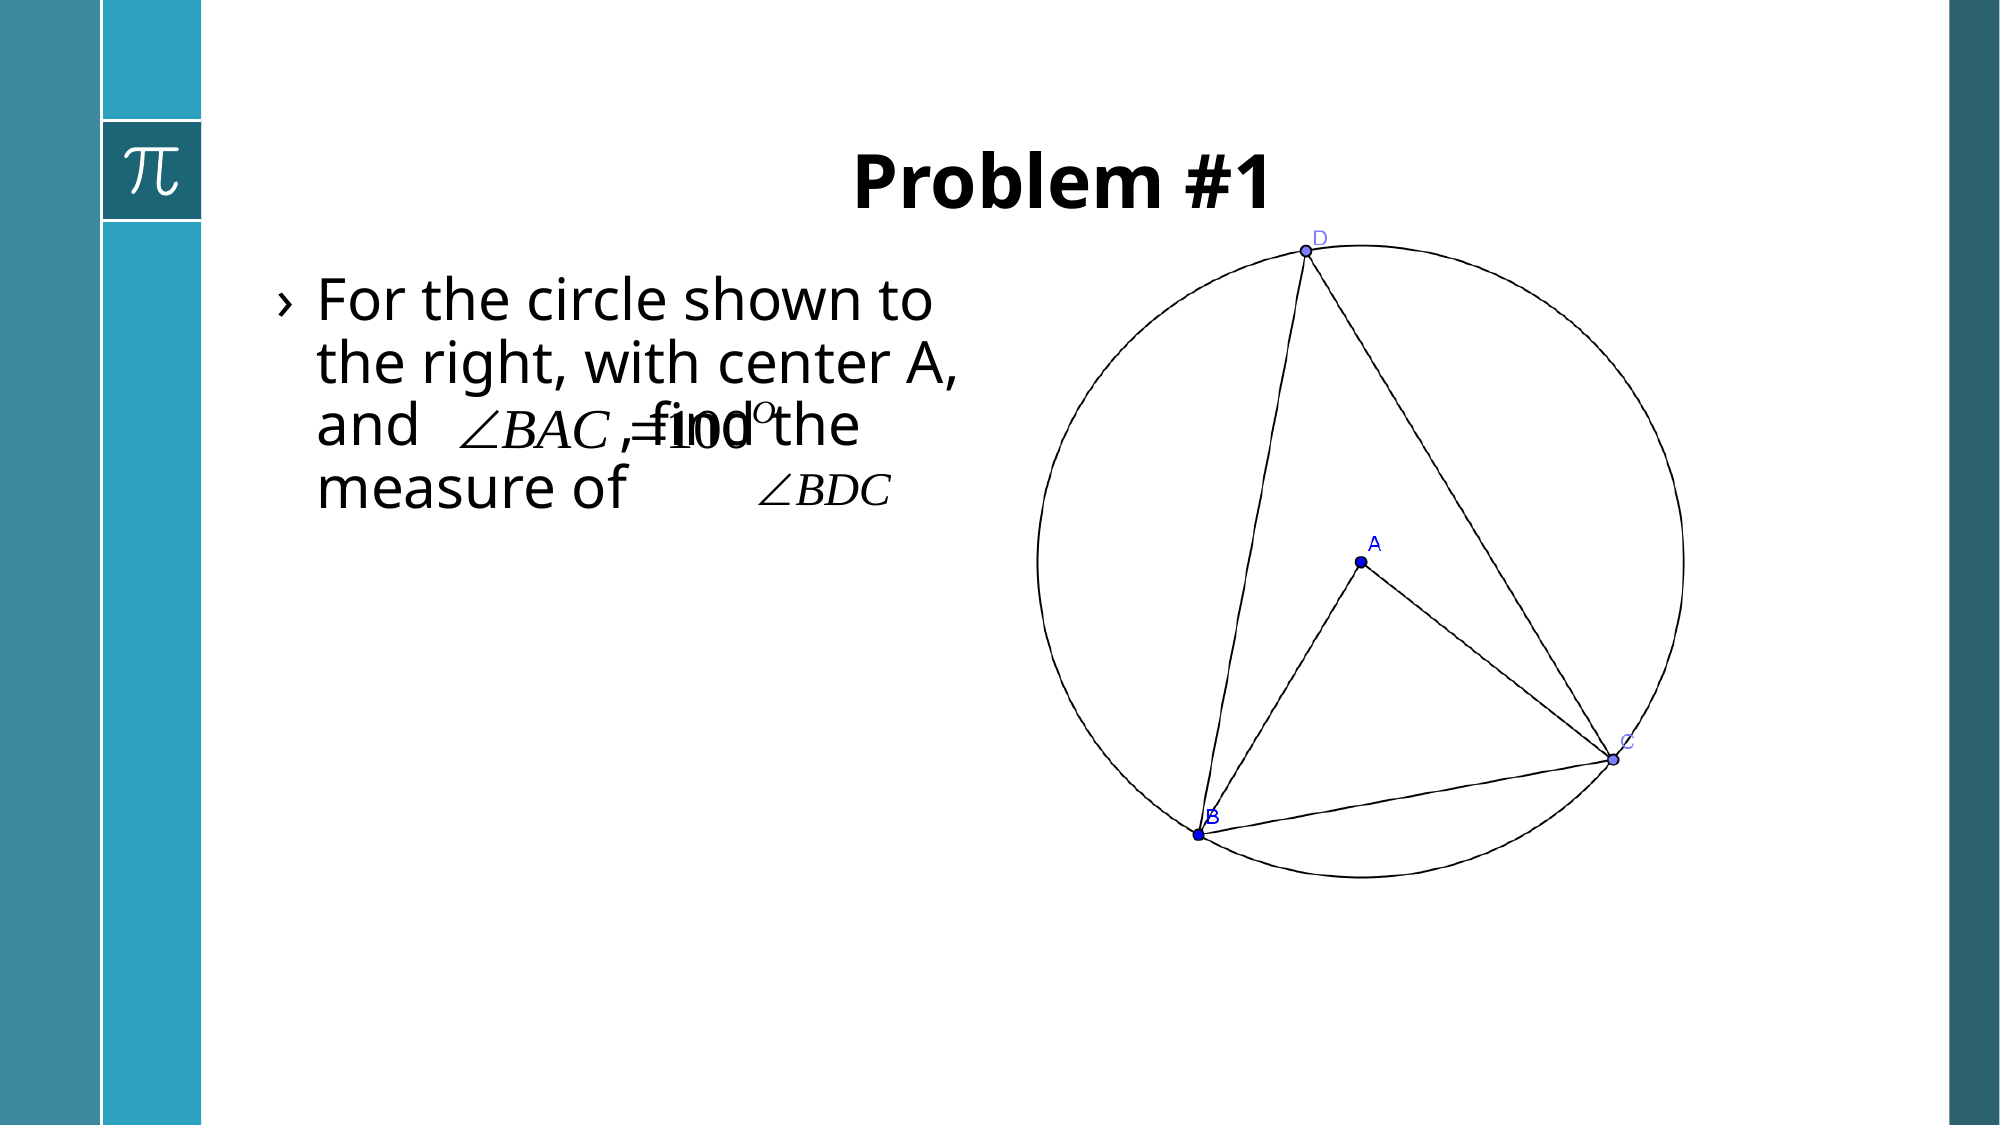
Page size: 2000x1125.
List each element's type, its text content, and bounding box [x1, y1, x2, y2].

list For the circle shown to the right, with center A, and , find the measure of [261, 262, 1013, 1013]
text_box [449, 387, 786, 463]
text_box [749, 462, 902, 525]
title Problem #1 [261, 29, 1867, 233]
picture [774, 224, 1725, 950]
